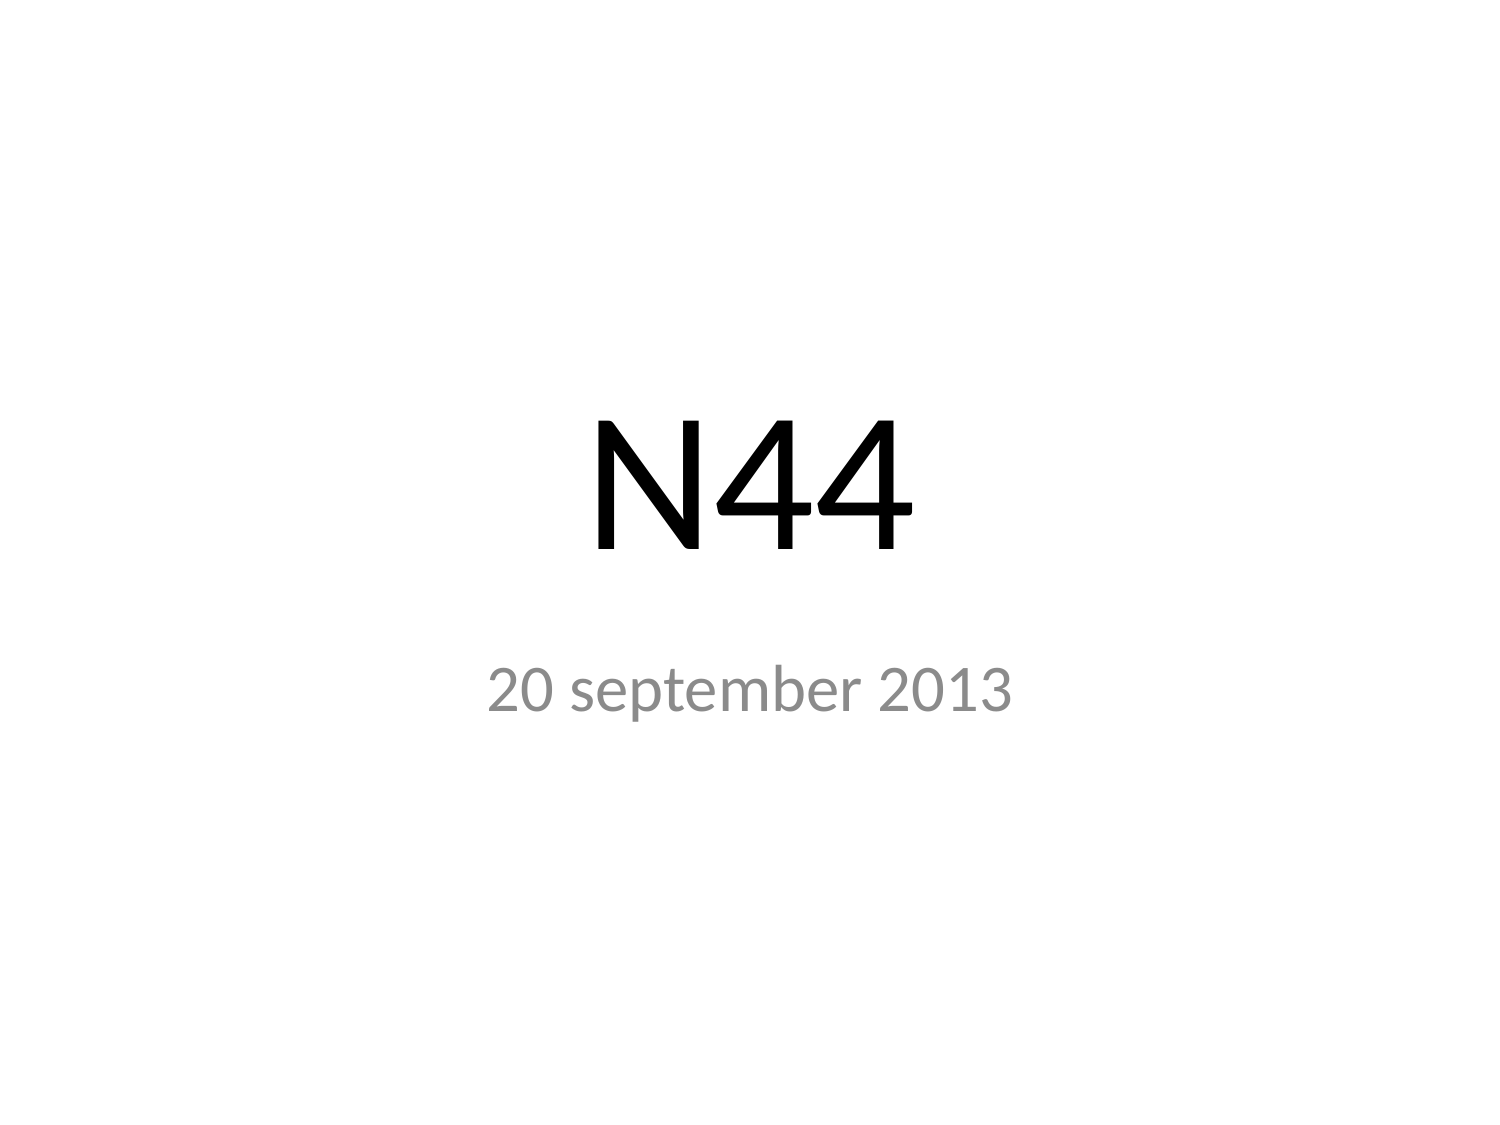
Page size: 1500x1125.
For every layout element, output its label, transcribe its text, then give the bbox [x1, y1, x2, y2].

subtitle 20 september 2013 [225, 637, 1275, 925]
title N44 [112, 349, 1388, 591]
